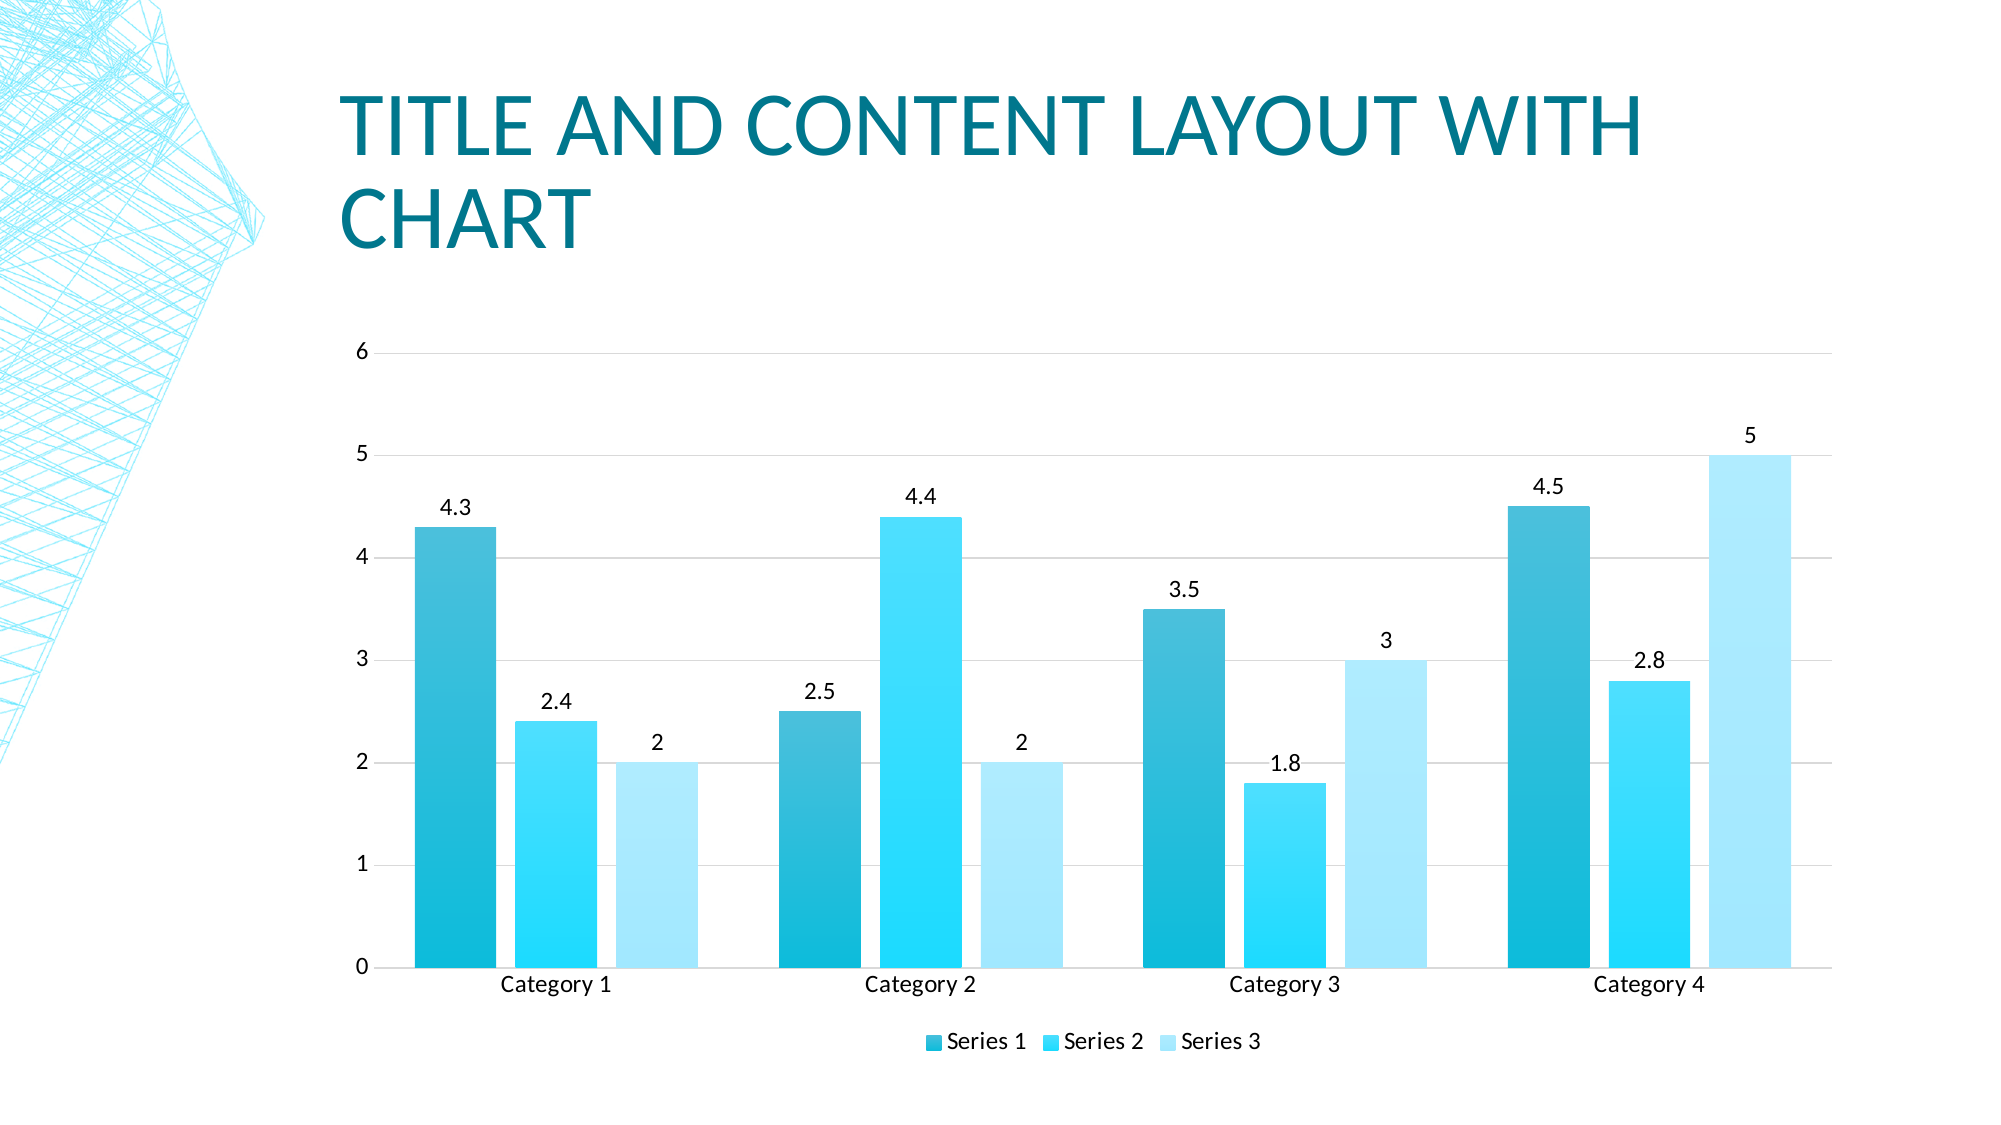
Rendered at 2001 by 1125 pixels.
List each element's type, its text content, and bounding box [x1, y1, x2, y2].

picture [0, 0, 2001, 1125]
chart [324, 326, 1863, 1062]
title Title and content layout with chart [324, 62, 1863, 275]
